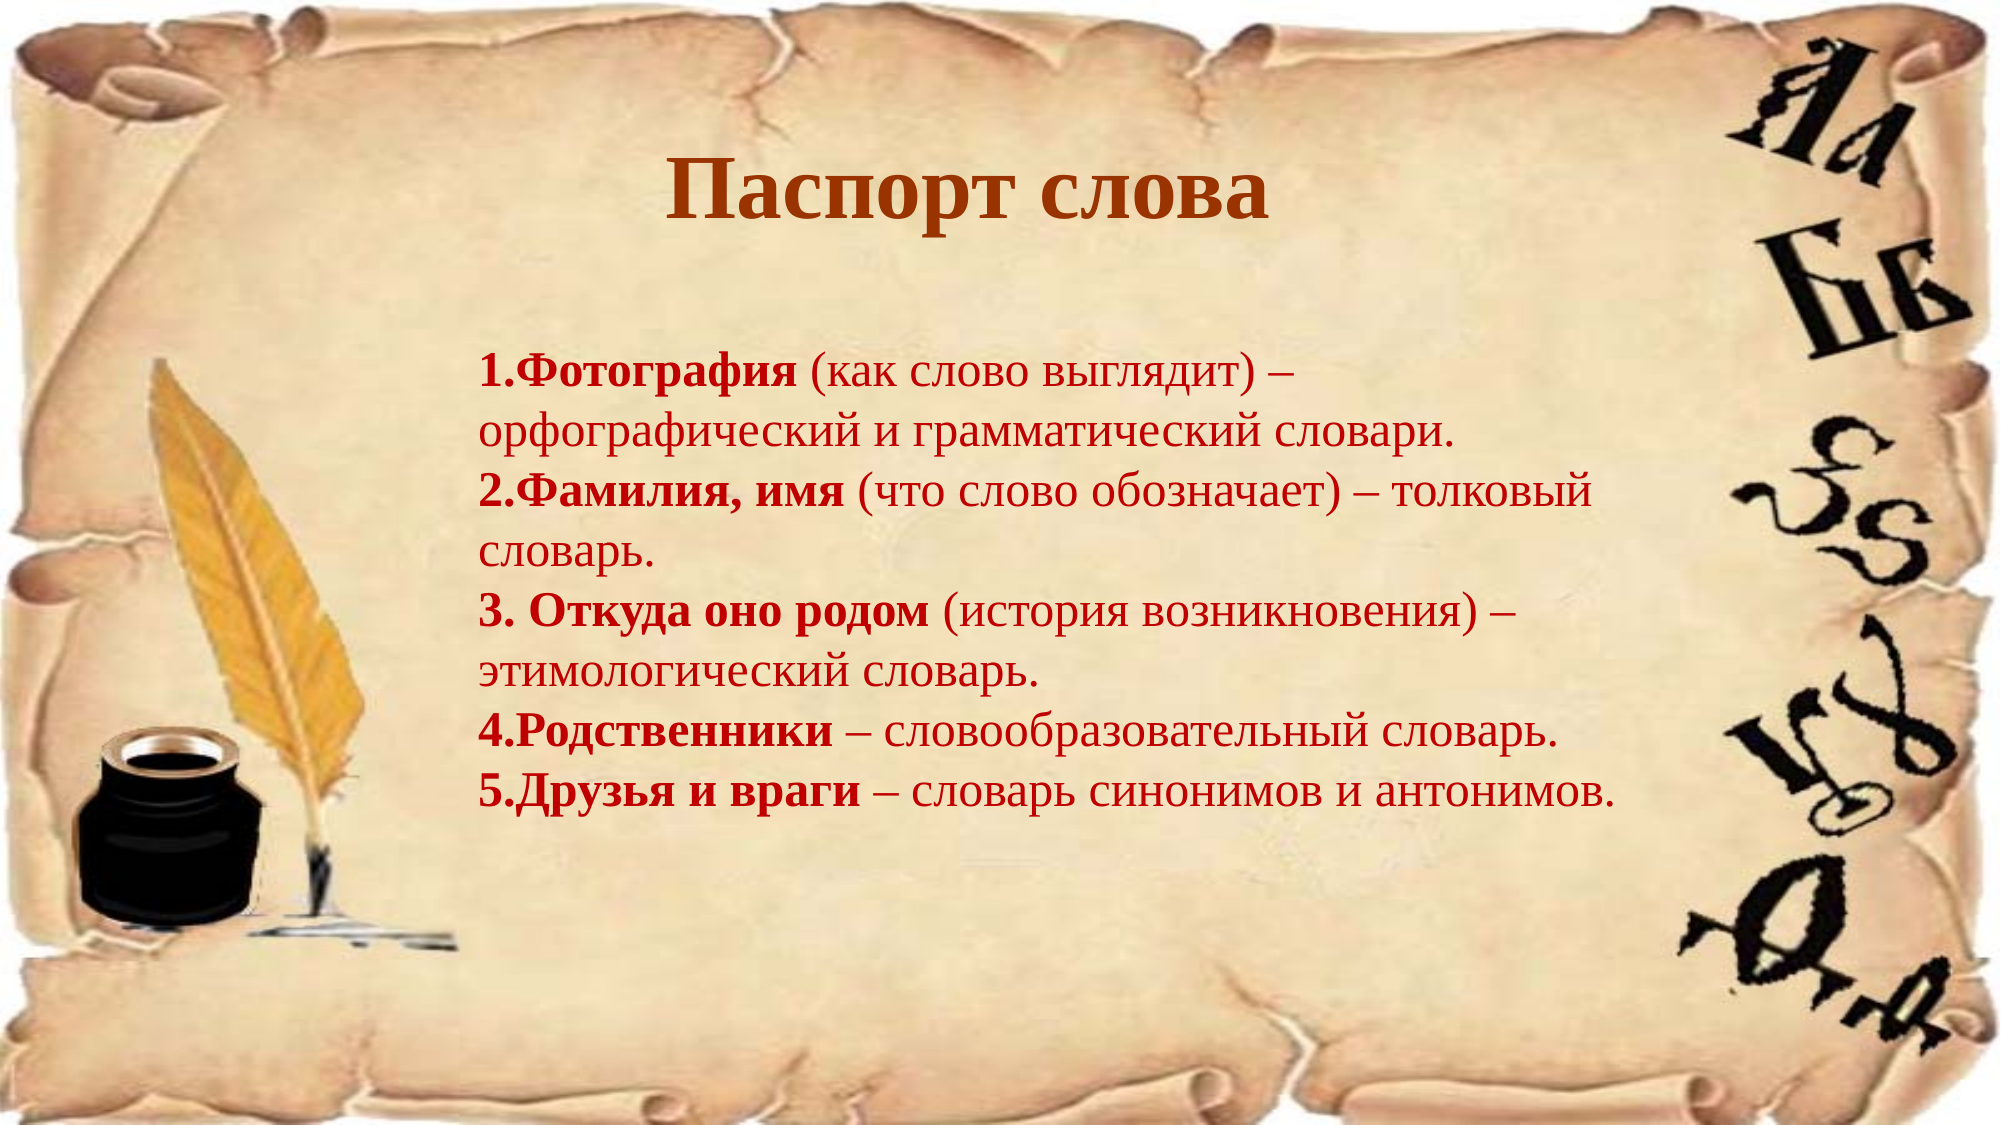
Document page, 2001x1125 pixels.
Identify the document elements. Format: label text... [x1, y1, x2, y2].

text_box Паспорт слова [369, 119, 1568, 244]
picture [0, 0, 2001, 1125]
text_box 1.Фотография (как слово выглядит) – орфографический и грамматический словари. 2.Фамилия, имя (что слово обозначает) – толковый словарь. 3. Откуда оно родом (история возникновения) – этимологический словарь. 4.Родственники – словообразовательный словарь. 5.Друзья и враги – словарь синонимов и антонимов. [463, 328, 1674, 884]
